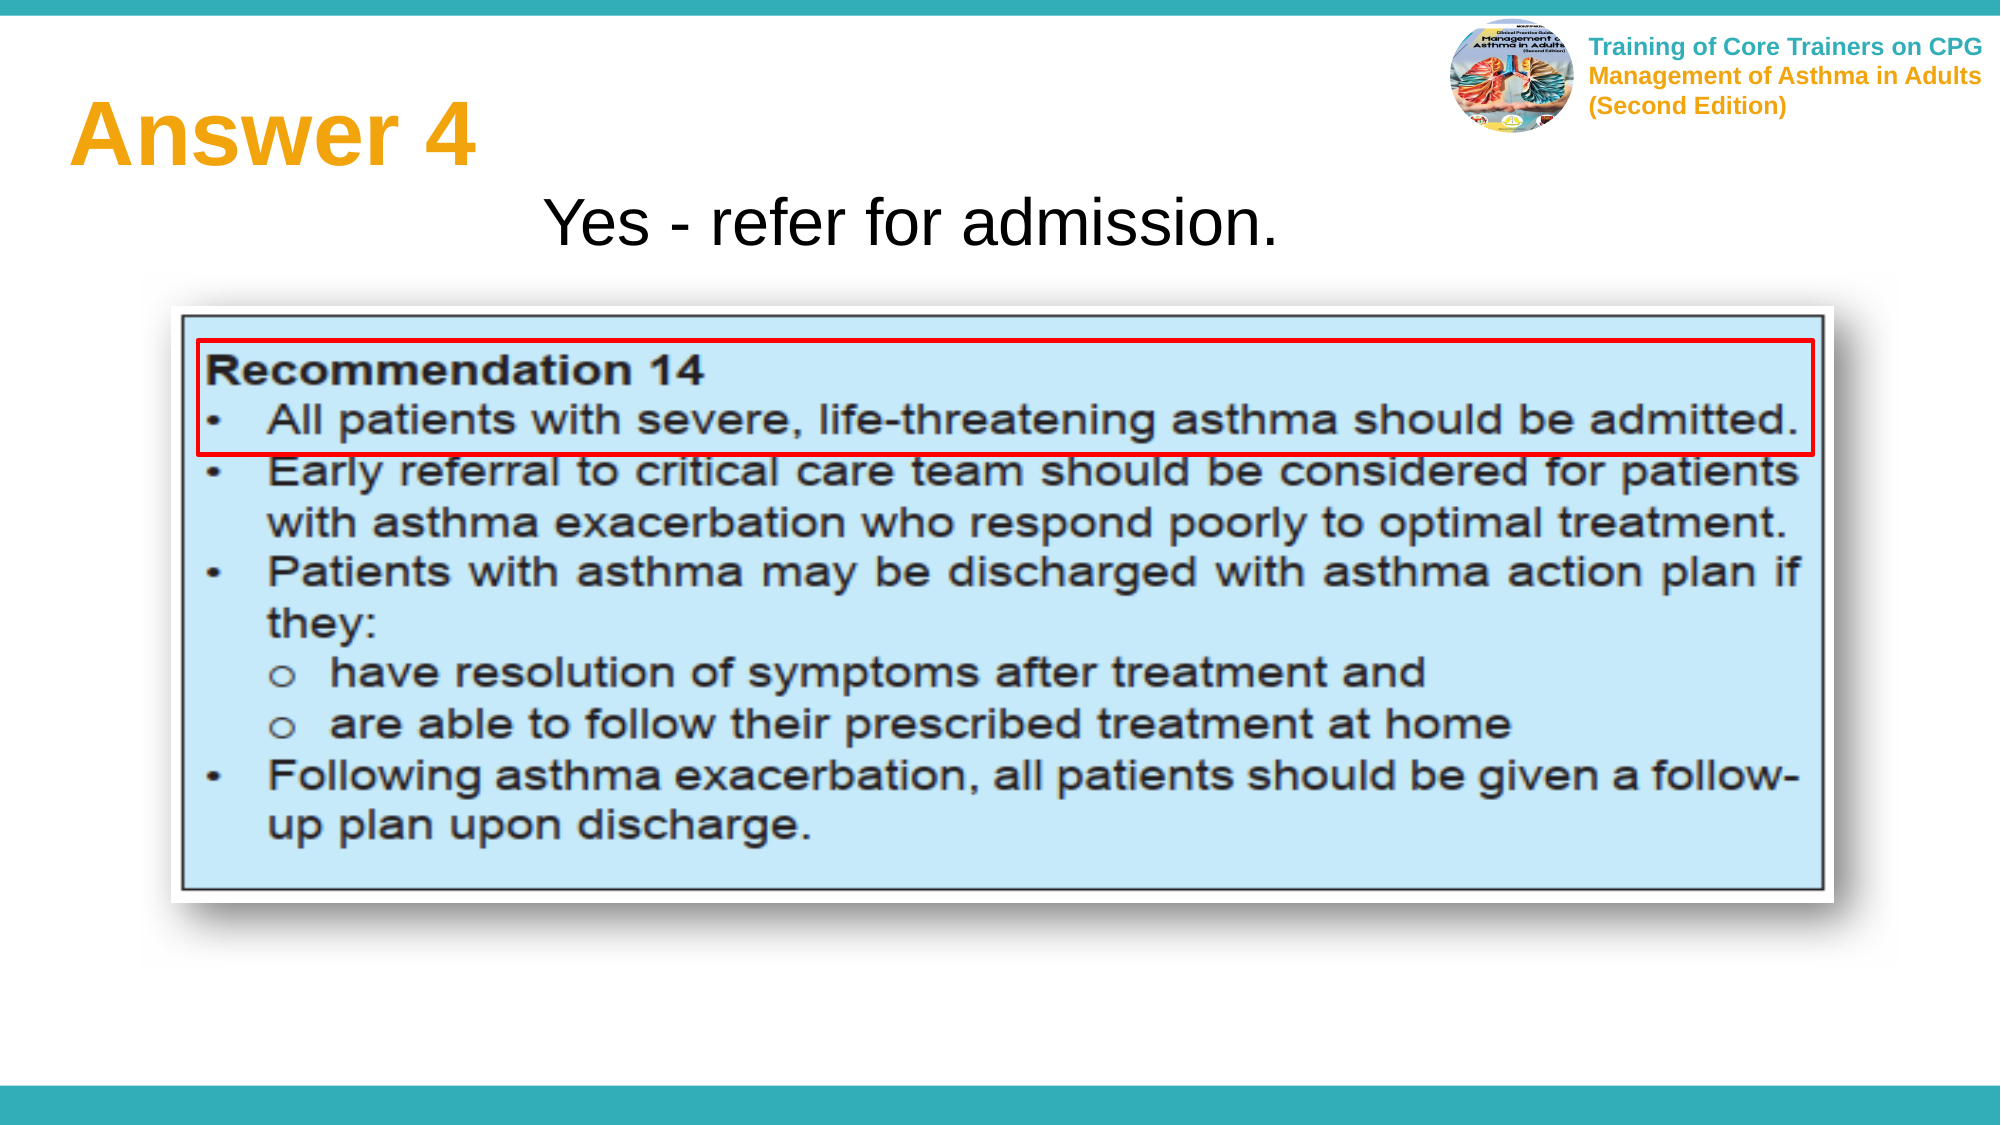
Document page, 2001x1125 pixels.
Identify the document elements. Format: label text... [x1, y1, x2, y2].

list Answer 4 [3, 65, 2000, 192]
picture [171, 305, 1835, 903]
text_box Yes - refer for admission. [527, 171, 1638, 267]
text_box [1449, 18, 2000, 133]
